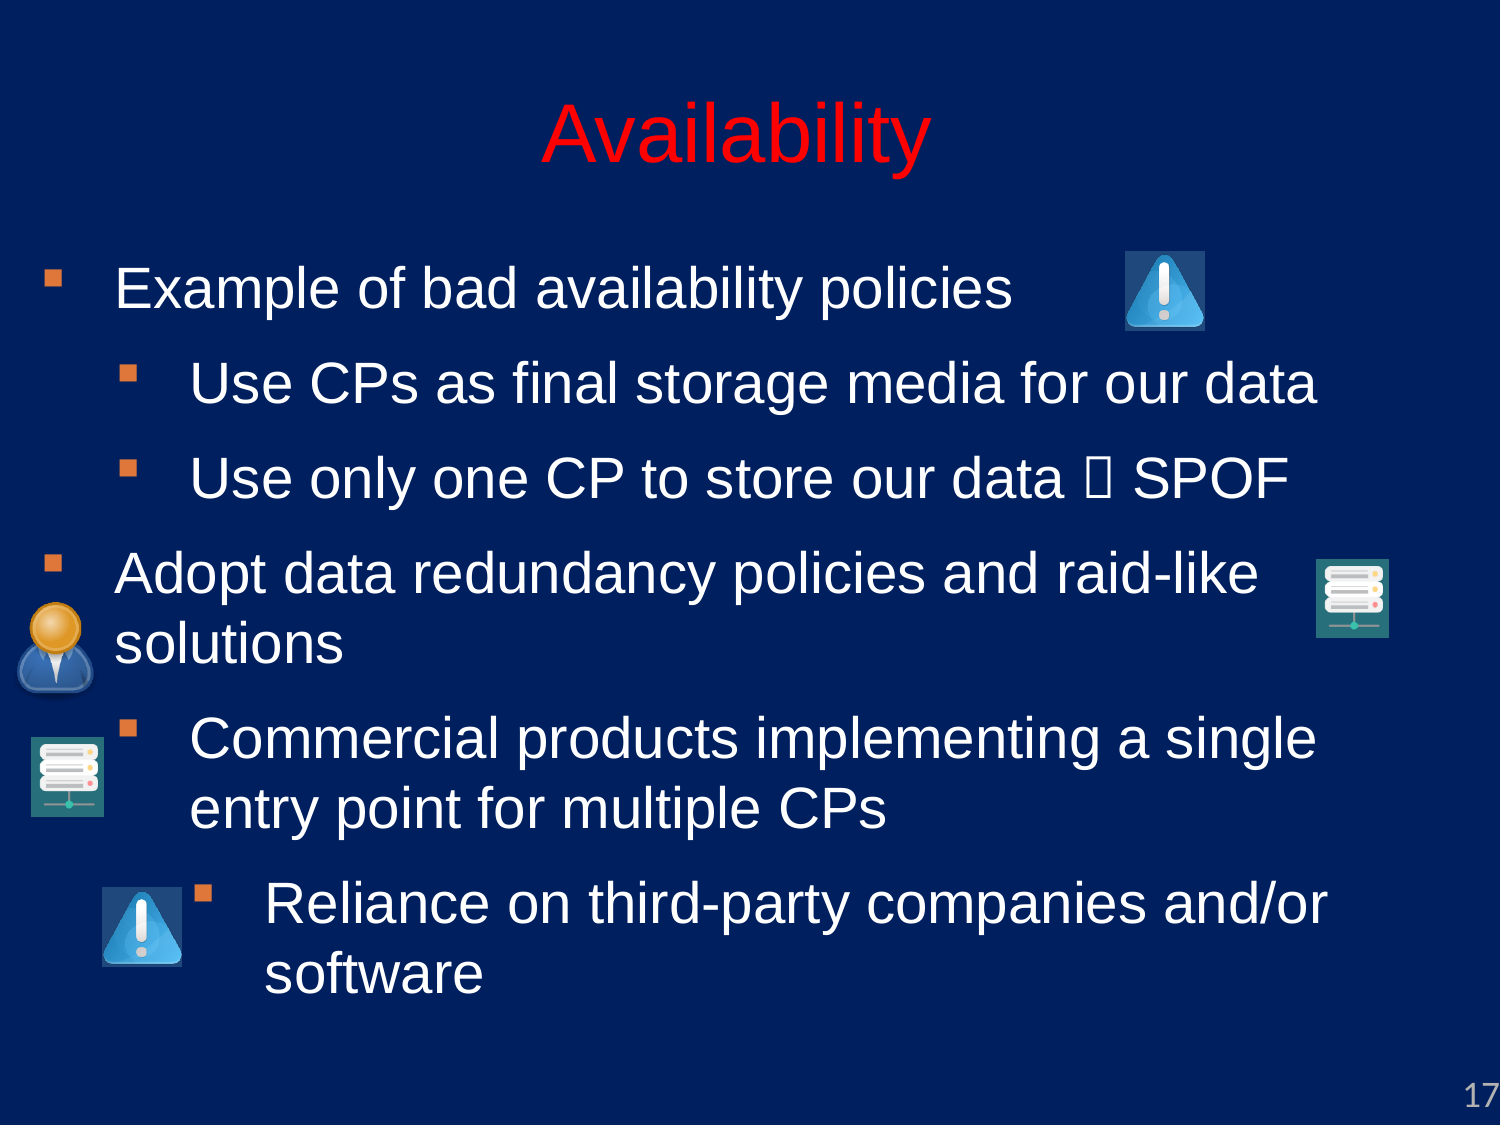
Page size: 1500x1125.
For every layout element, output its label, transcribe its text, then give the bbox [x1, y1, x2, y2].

slide_number 17 [1437, 1069, 1500, 1125]
picture [1315, 558, 1389, 639]
picture [102, 887, 183, 968]
picture [0, 597, 110, 708]
title Availability [44, 53, 1456, 267]
picture [1124, 250, 1206, 331]
picture [30, 737, 104, 817]
text_box Example of bad availability policies Use CPs as final storage media for our data Use only one CP to store our data  SPOF Adopt data redundancy policies and raid-like solutions Commercial products implementing a single entry point for multiple CPs Reliance on third-party companies and/or software [37, 250, 1413, 1101]
